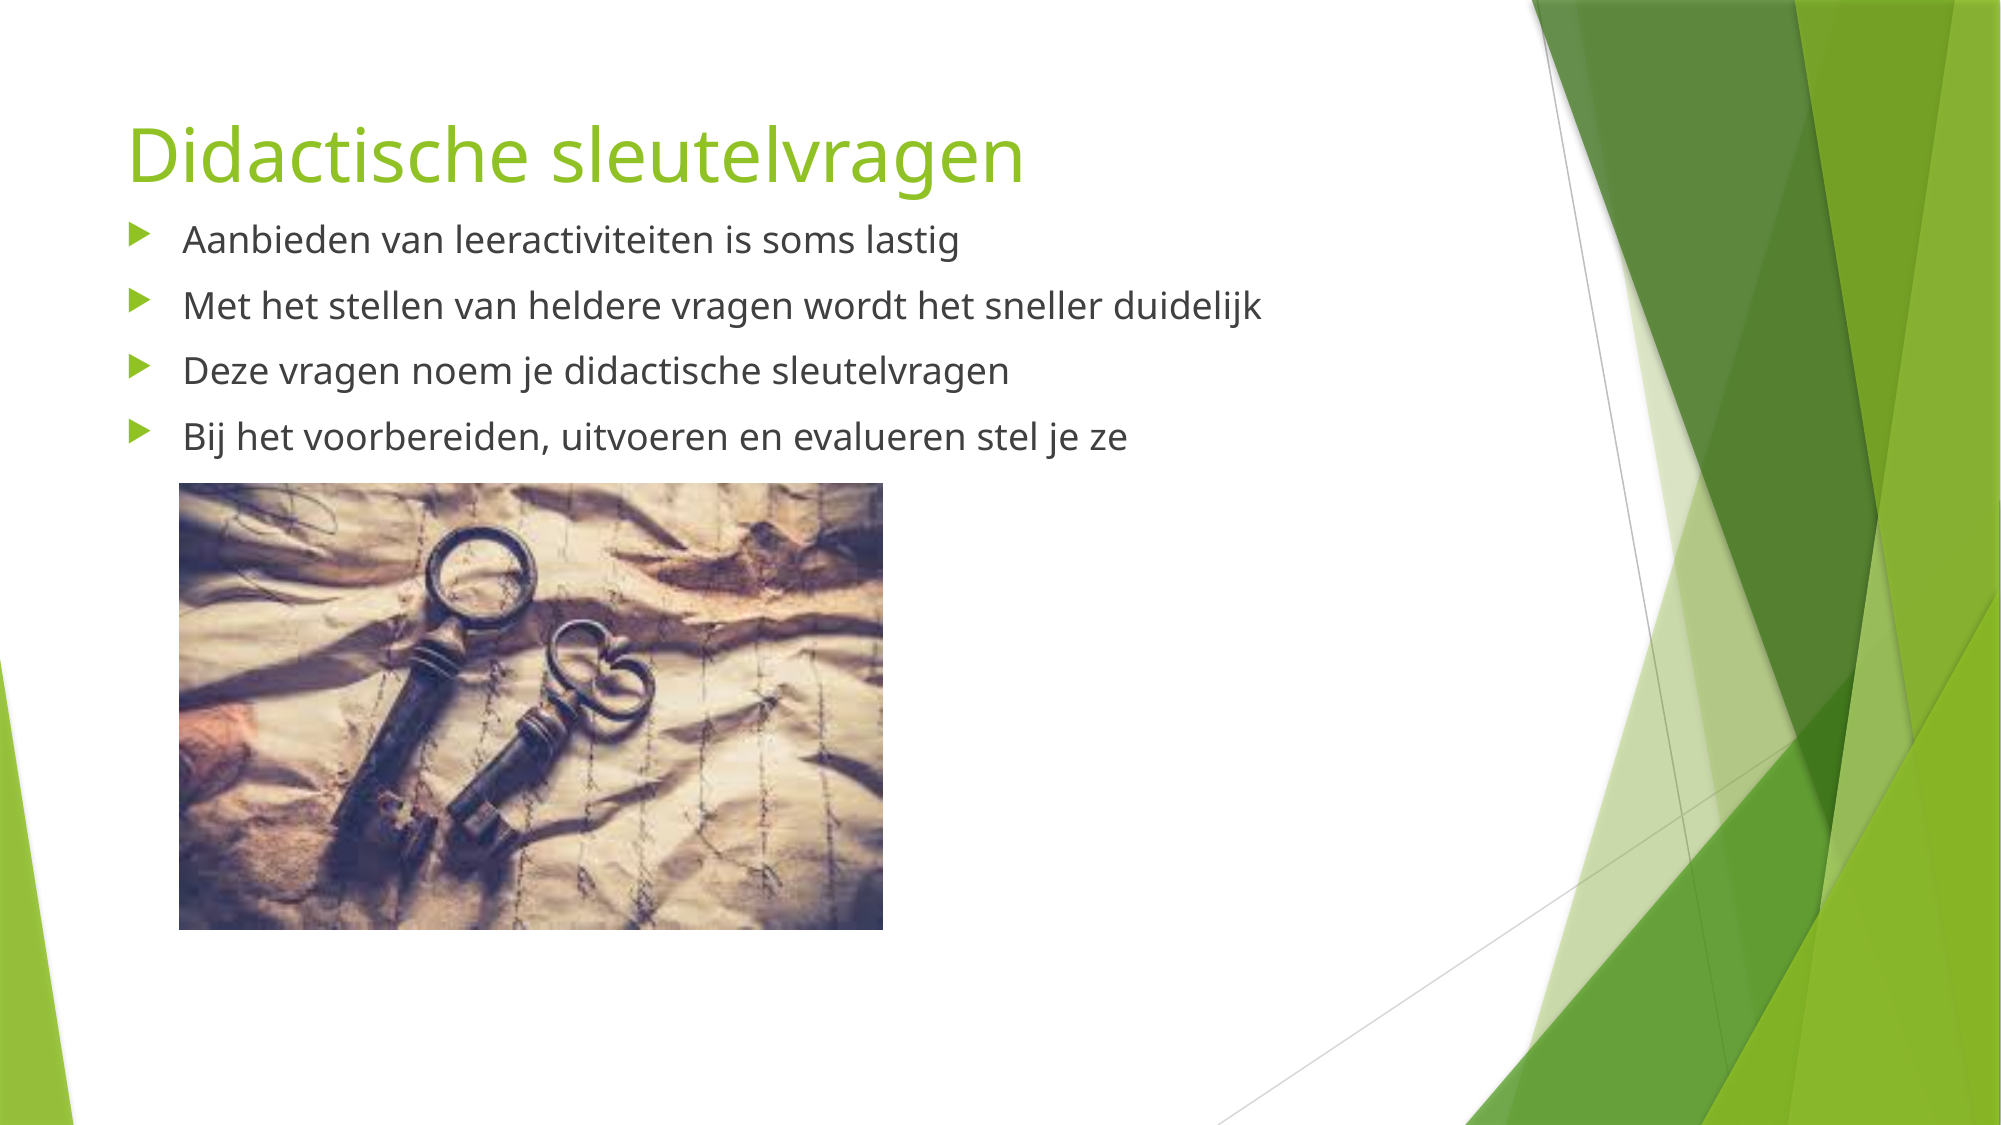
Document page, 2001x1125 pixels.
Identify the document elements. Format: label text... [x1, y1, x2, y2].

list Aanbieden van leeractiviteiten is soms lastig Met het stellen van heldere vragen wordt het sneller duidelijk Deze vragen noem je didactische sleutelvragen Bij het voorbereiden, uitvoeren en evalueren stel je ze [111, 208, 1522, 845]
picture [179, 482, 884, 931]
title Didactische sleutelvragen [111, 99, 1522, 208]
